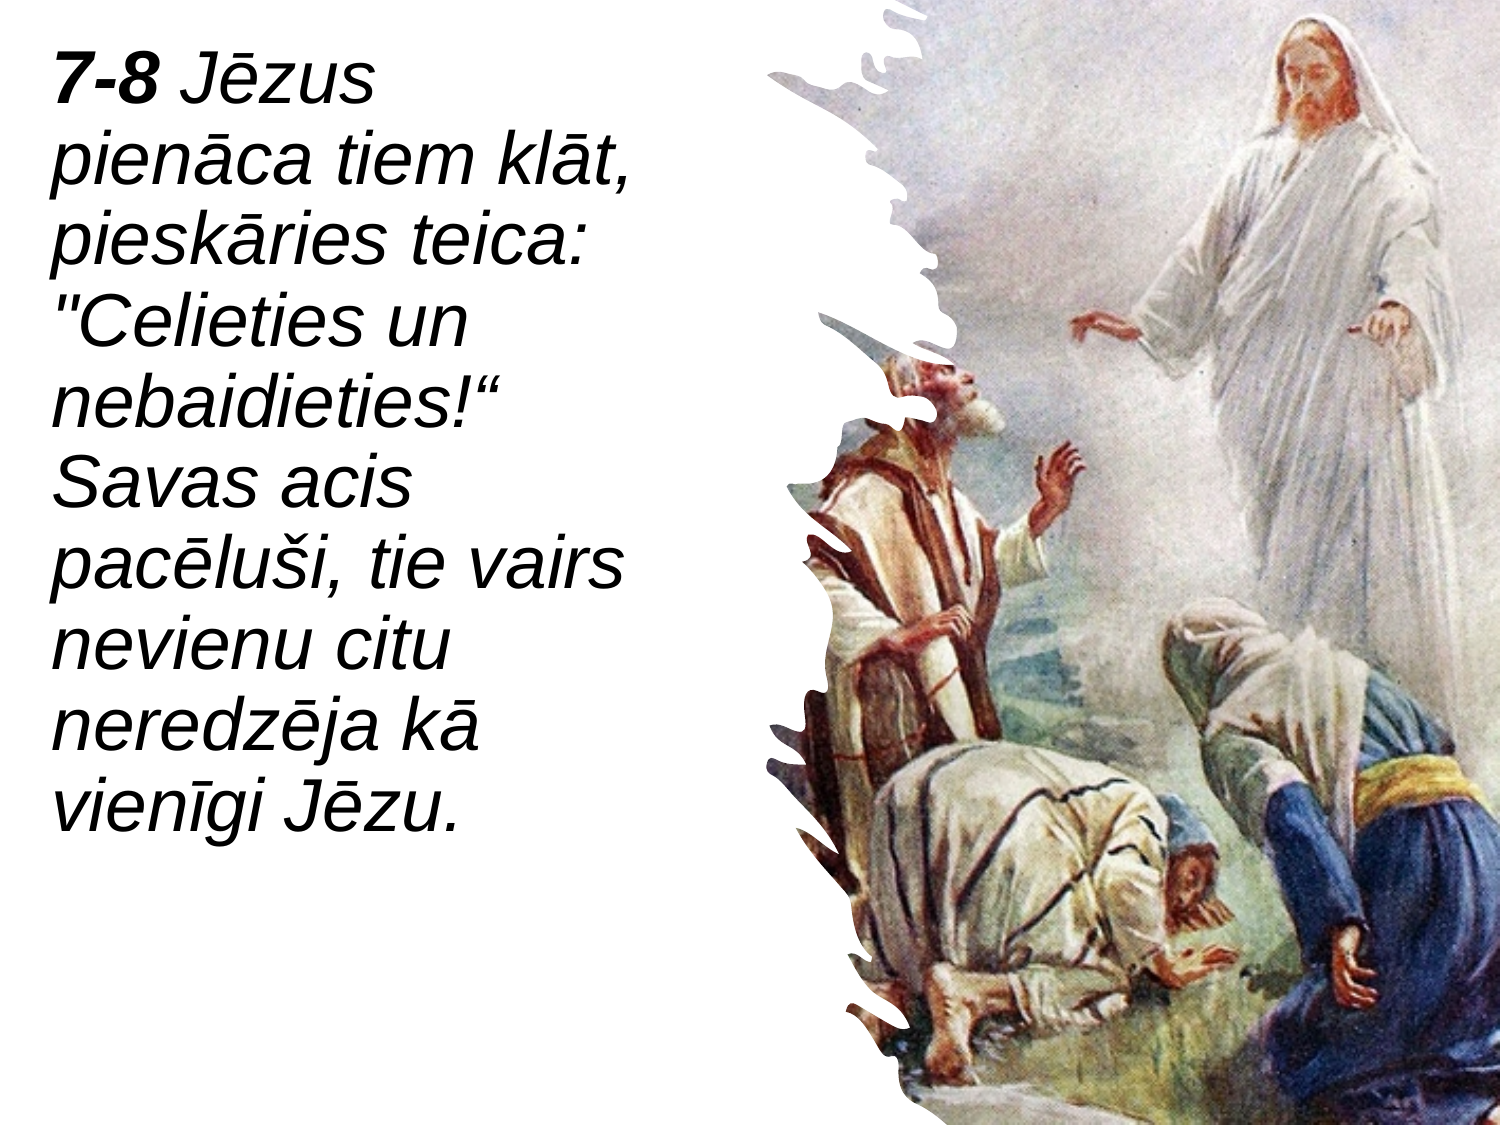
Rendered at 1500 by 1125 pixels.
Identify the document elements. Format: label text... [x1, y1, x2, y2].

list 7-8 Jēzus pienāca tiem klāt, pieskāries teica: "Celieties un nebaidieties!“ Savas acis pacēluši, tie vairs nevienu citu neredzēja kā vienīgi Jēzu. [17, 30, 656, 662]
text_box [0, 0, 764, 1125]
picture [766, 0, 1500, 1125]
